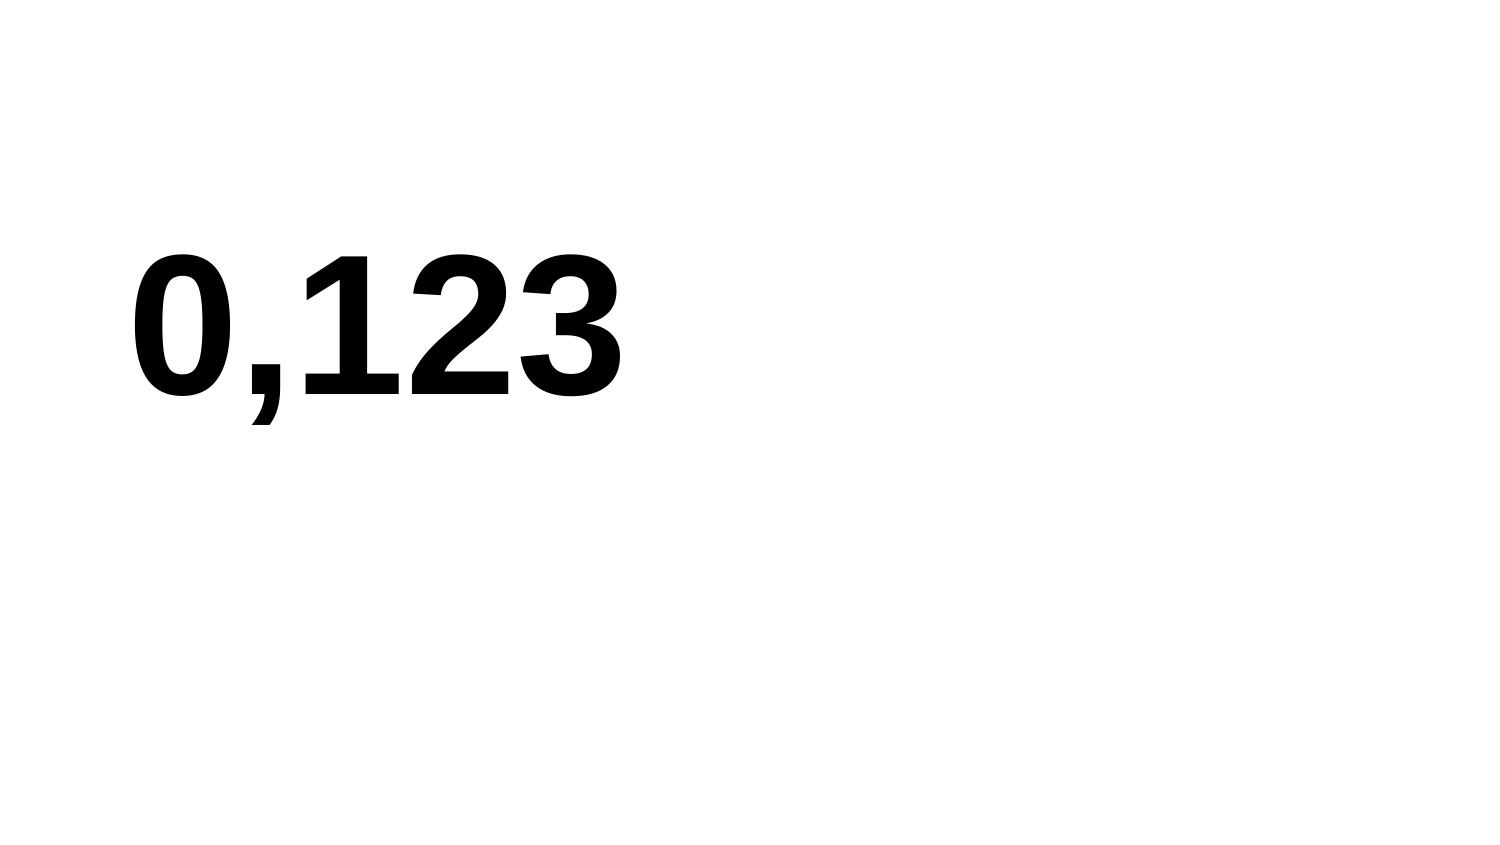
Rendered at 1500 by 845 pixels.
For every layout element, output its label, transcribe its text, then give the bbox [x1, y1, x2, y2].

text_box 0,123 [112, 259, 1388, 450]
